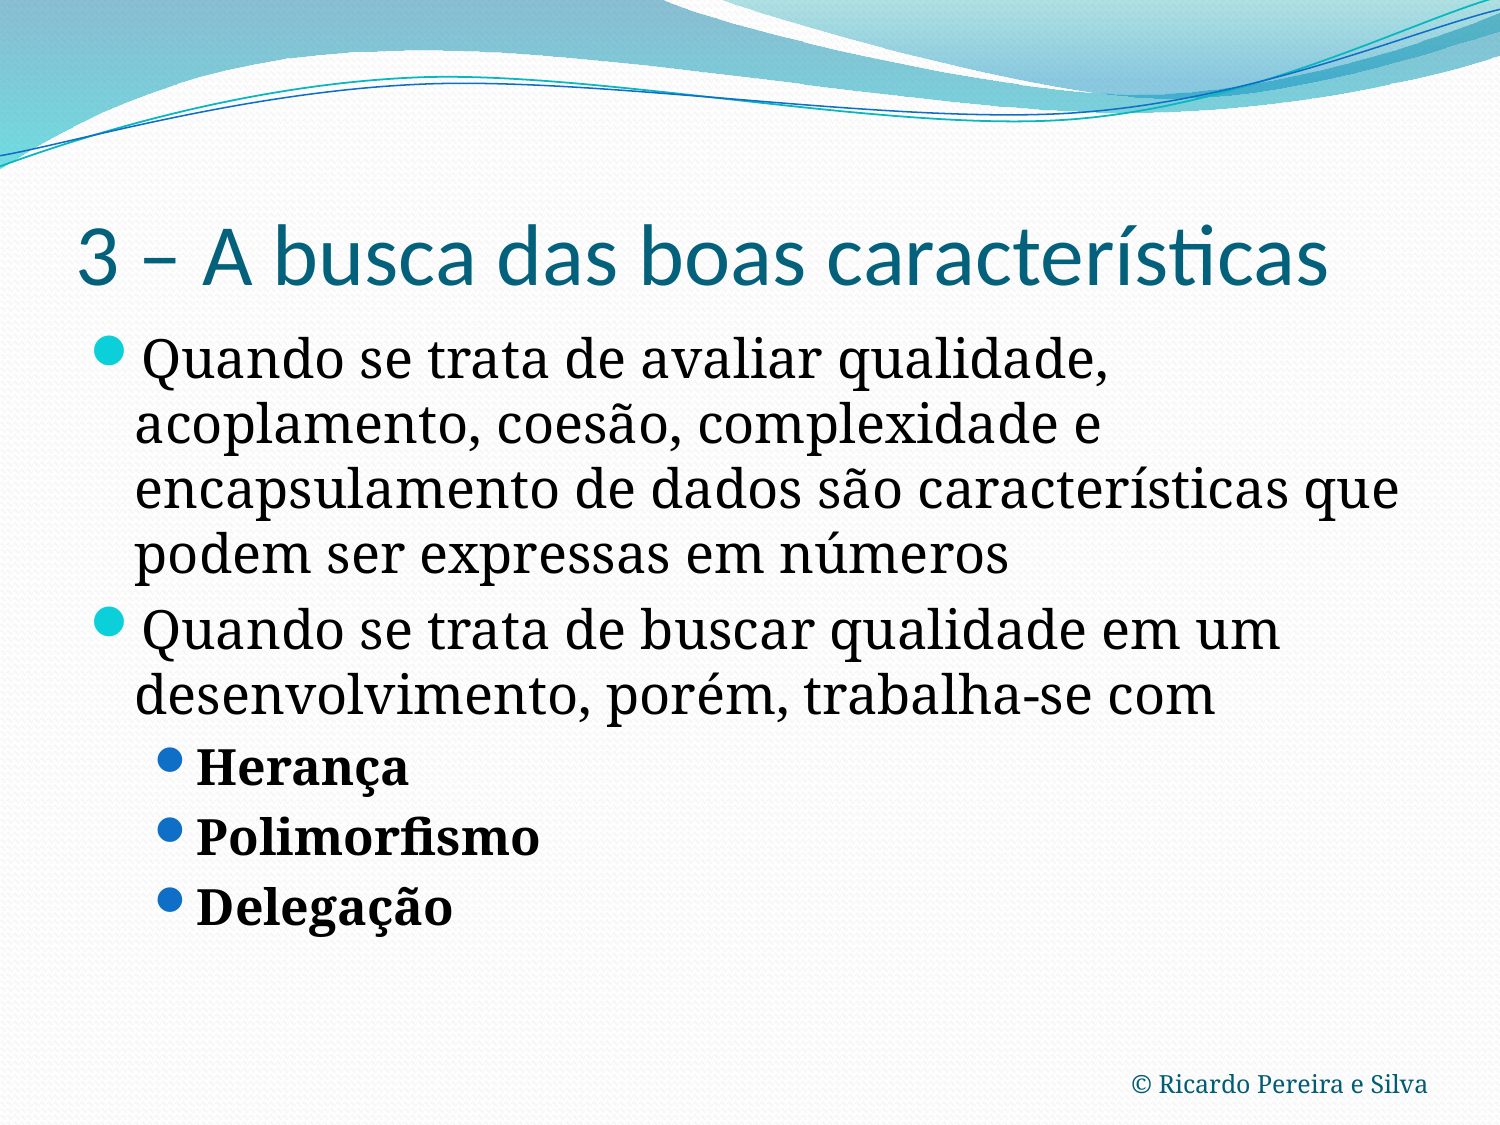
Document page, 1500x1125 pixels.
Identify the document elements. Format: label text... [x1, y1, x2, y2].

title 3 – A busca das boas características [75, 115, 1425, 303]
list Quando se trata de avaliar qualidade, acoplamento, coesão, complexidade e encapsulamento de dados são características que podem ser expressas em números Quando se trata de buscar qualidade em um desenvolvimento, porém, trabalha-se com Herança Polimorfismo Delegação [75, 317, 1425, 1038]
footer © Ricardo Pereira e Silva [1101, 1042, 1429, 1103]
